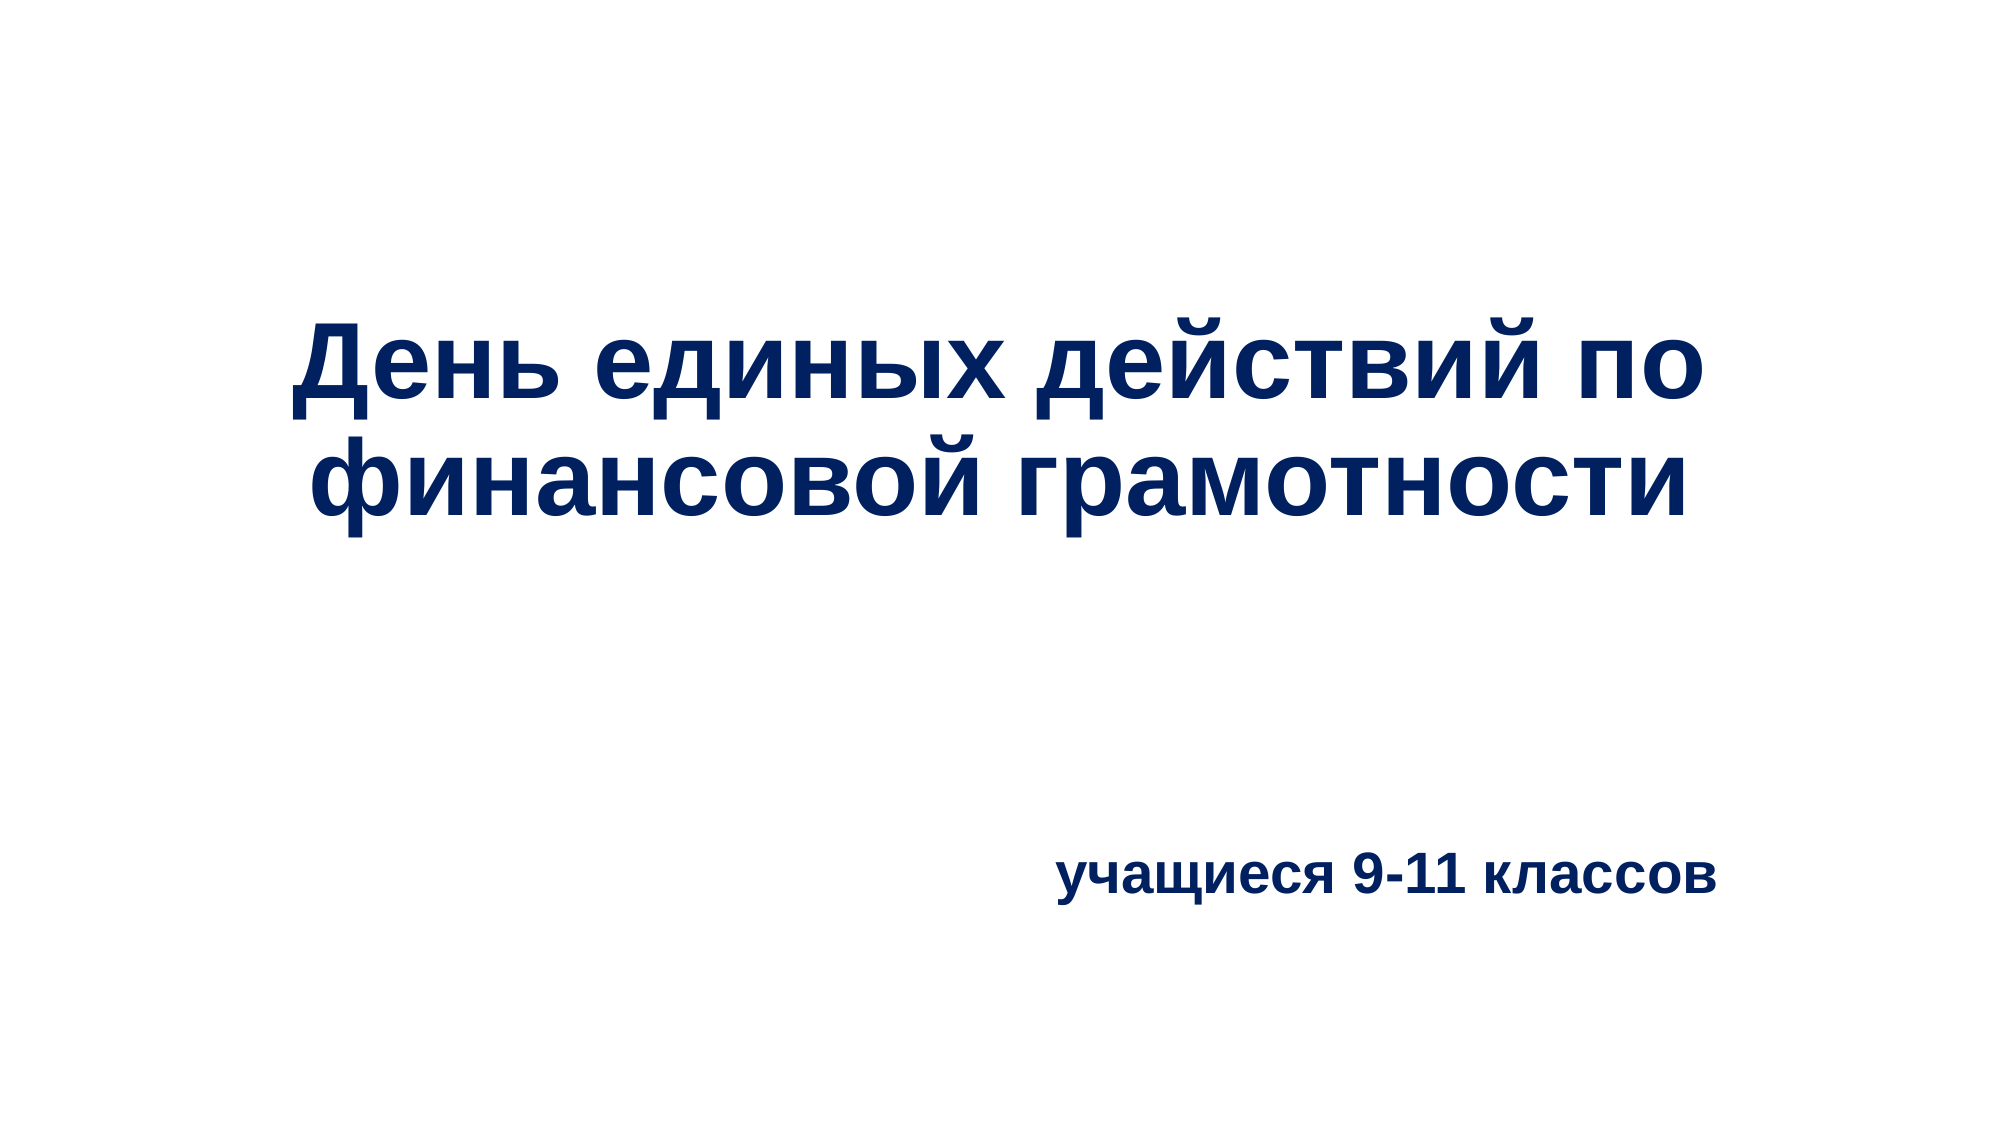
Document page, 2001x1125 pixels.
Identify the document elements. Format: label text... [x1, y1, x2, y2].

title День единых действий по финансовой грамотности [249, 214, 1750, 547]
subtitle учащиеся 9-11 классов [249, 835, 1750, 995]
